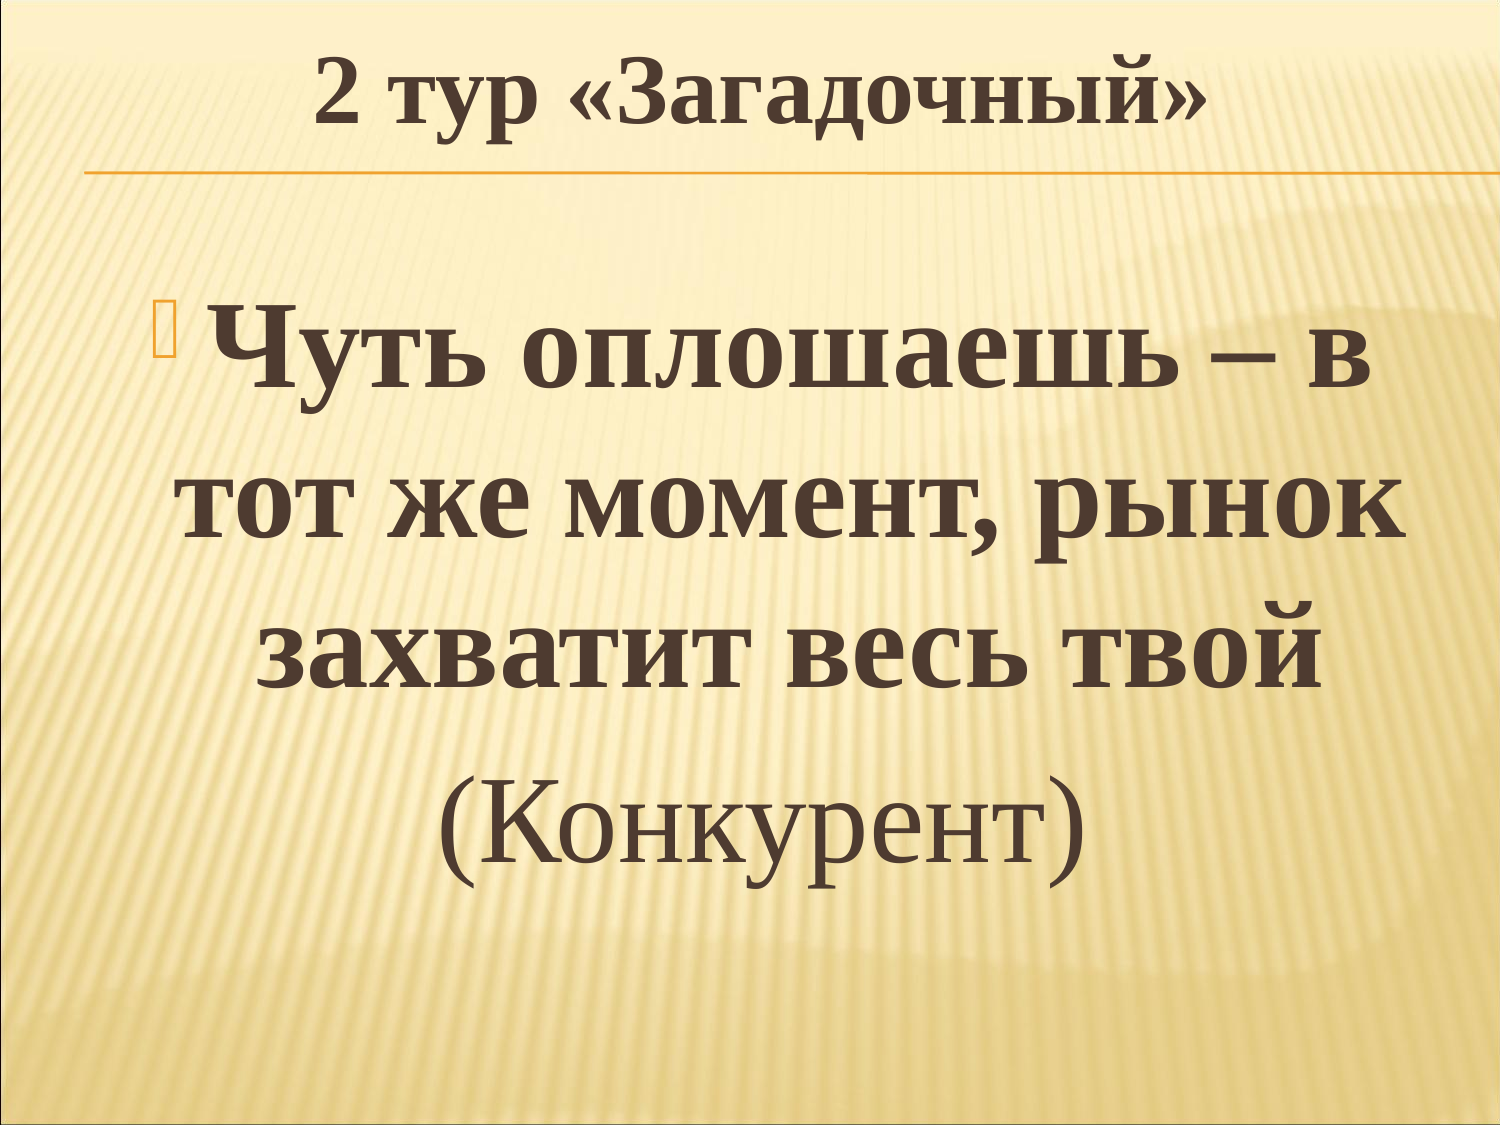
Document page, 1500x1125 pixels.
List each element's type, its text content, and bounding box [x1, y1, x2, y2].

title 2 тур «Загадочный» [50, 75, 1475, 213]
picture [0, 0, 1500, 1125]
list Чуть оплошаешь – в тот же момент, рынок захватит весь твой (Конкурент) [50, 254, 1475, 998]
